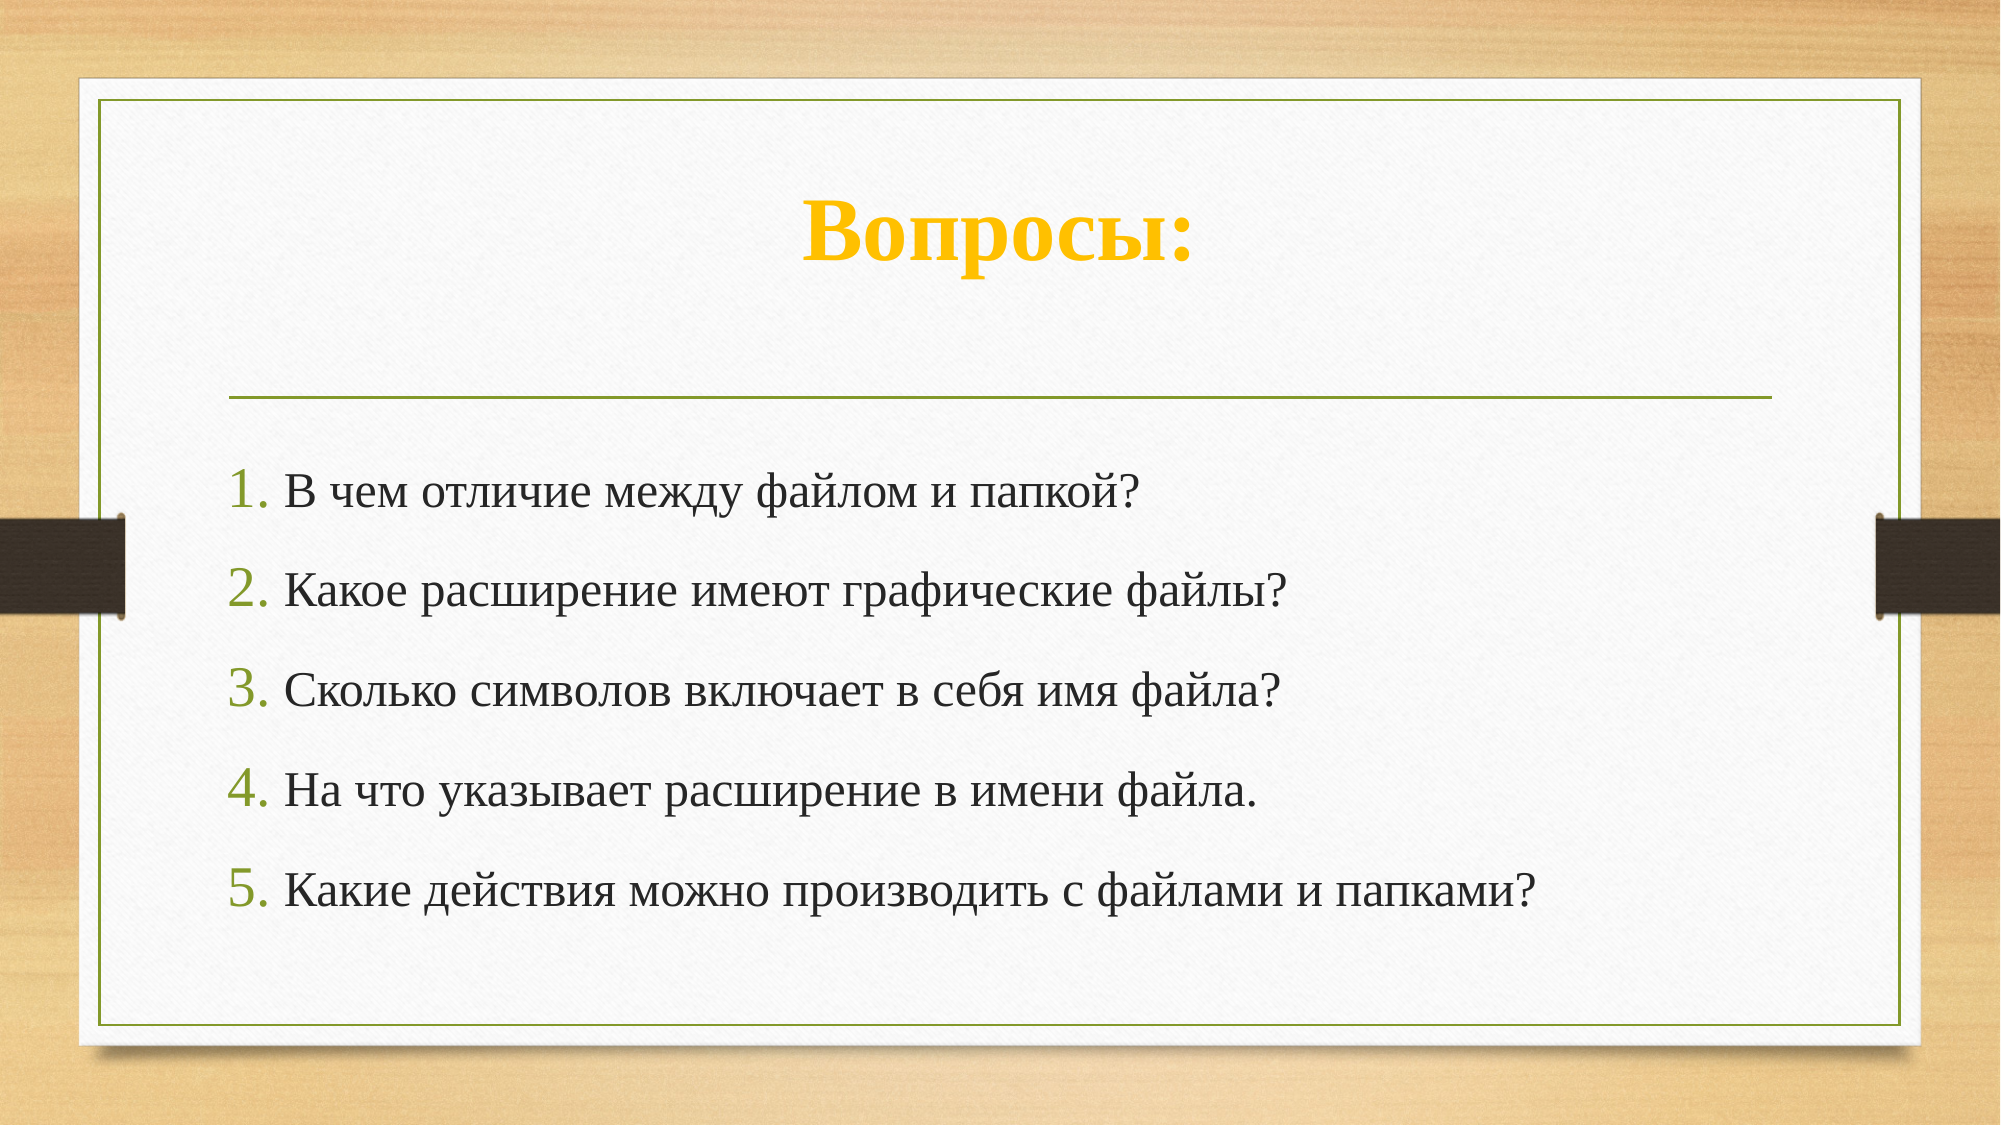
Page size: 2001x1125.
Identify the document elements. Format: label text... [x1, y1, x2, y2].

title Вопросы: [212, 161, 1788, 375]
picture [0, 0, 2001, 1125]
list В чем отличие между файлом и папкой? Какое расширение имеют графические файлы? Сколько символов включает в себя имя файла? На что указывает расширение в имени файла. Какие действия можно производить с файлами и папками? [212, 419, 1788, 964]
